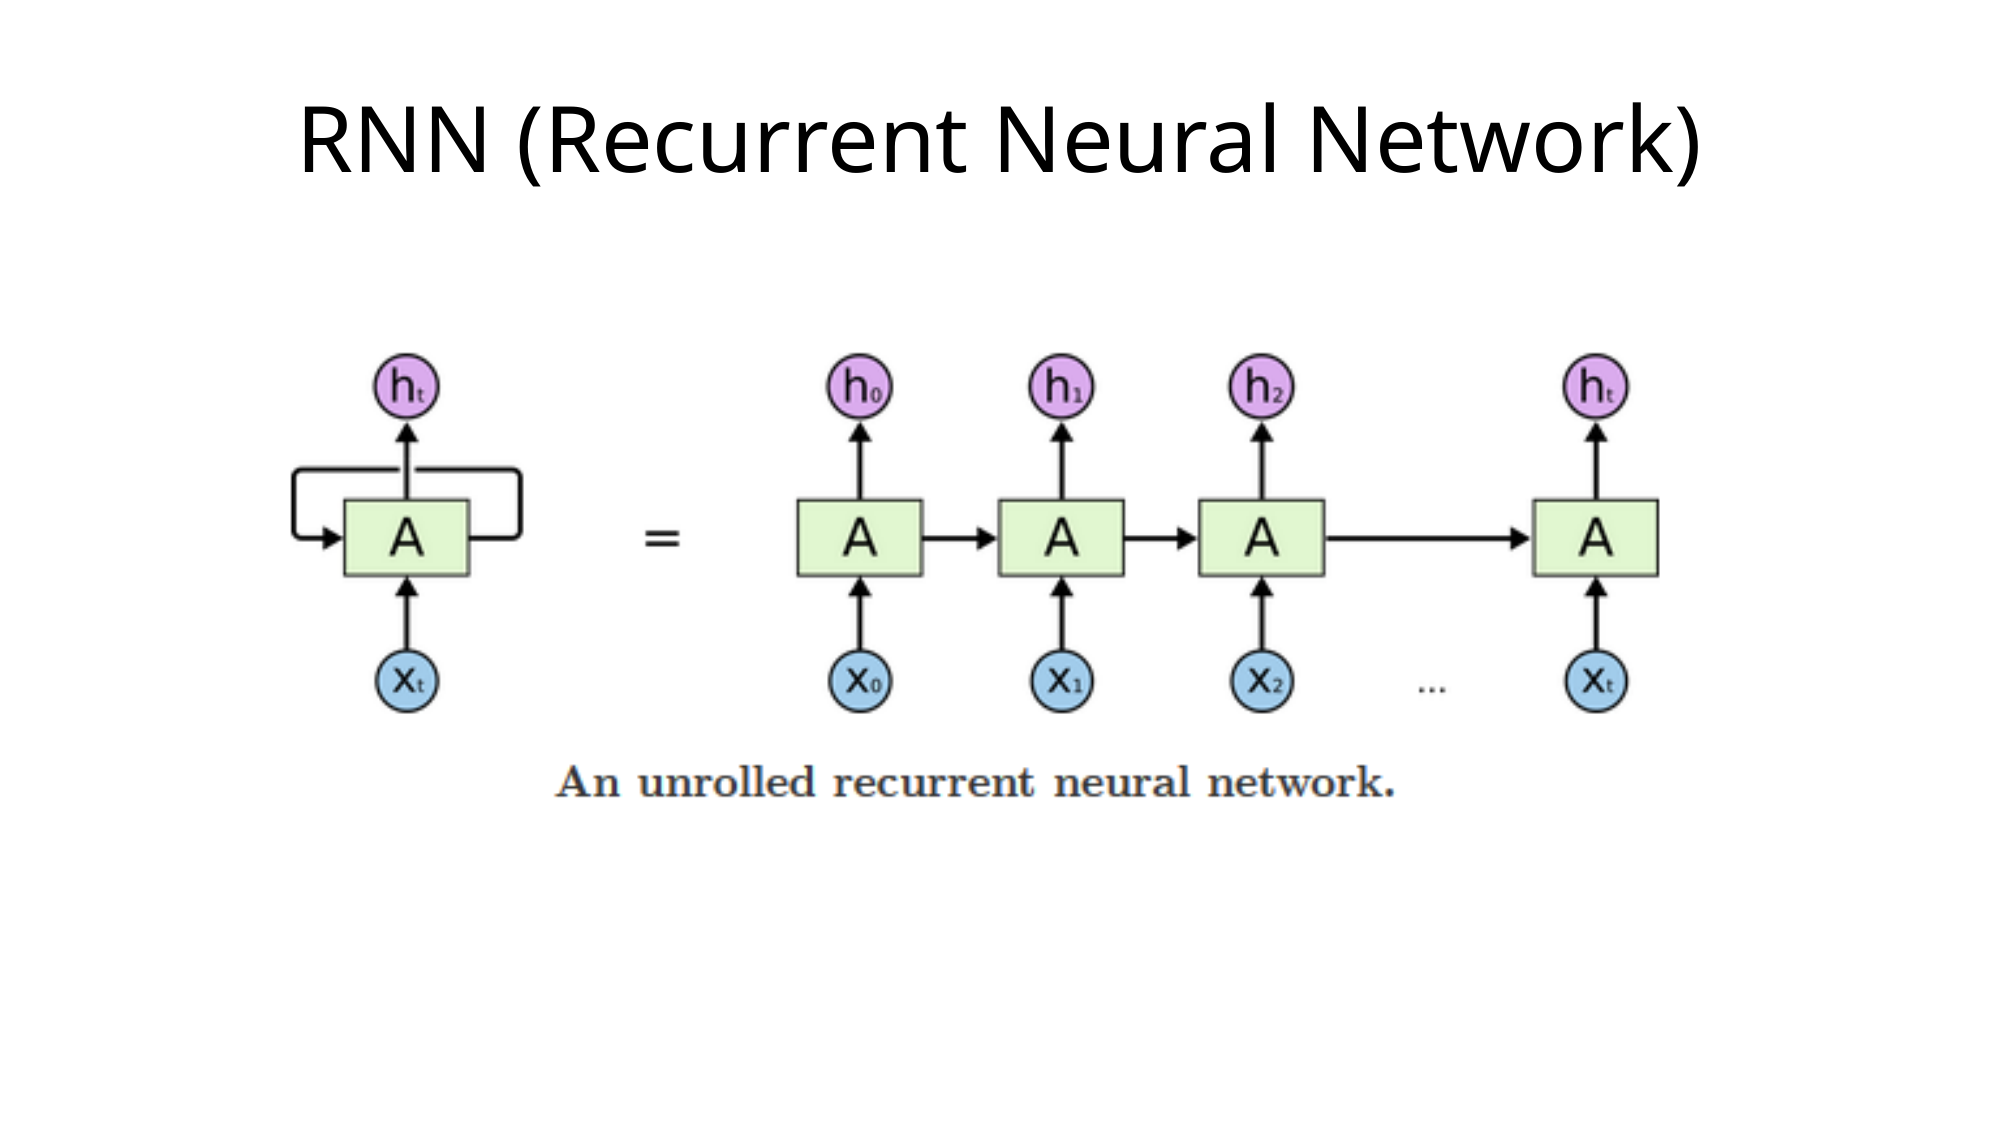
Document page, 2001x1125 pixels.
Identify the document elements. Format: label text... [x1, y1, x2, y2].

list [279, 302, 1897, 839]
title RNN (Recurrent Neural Network) [137, 34, 1863, 252]
